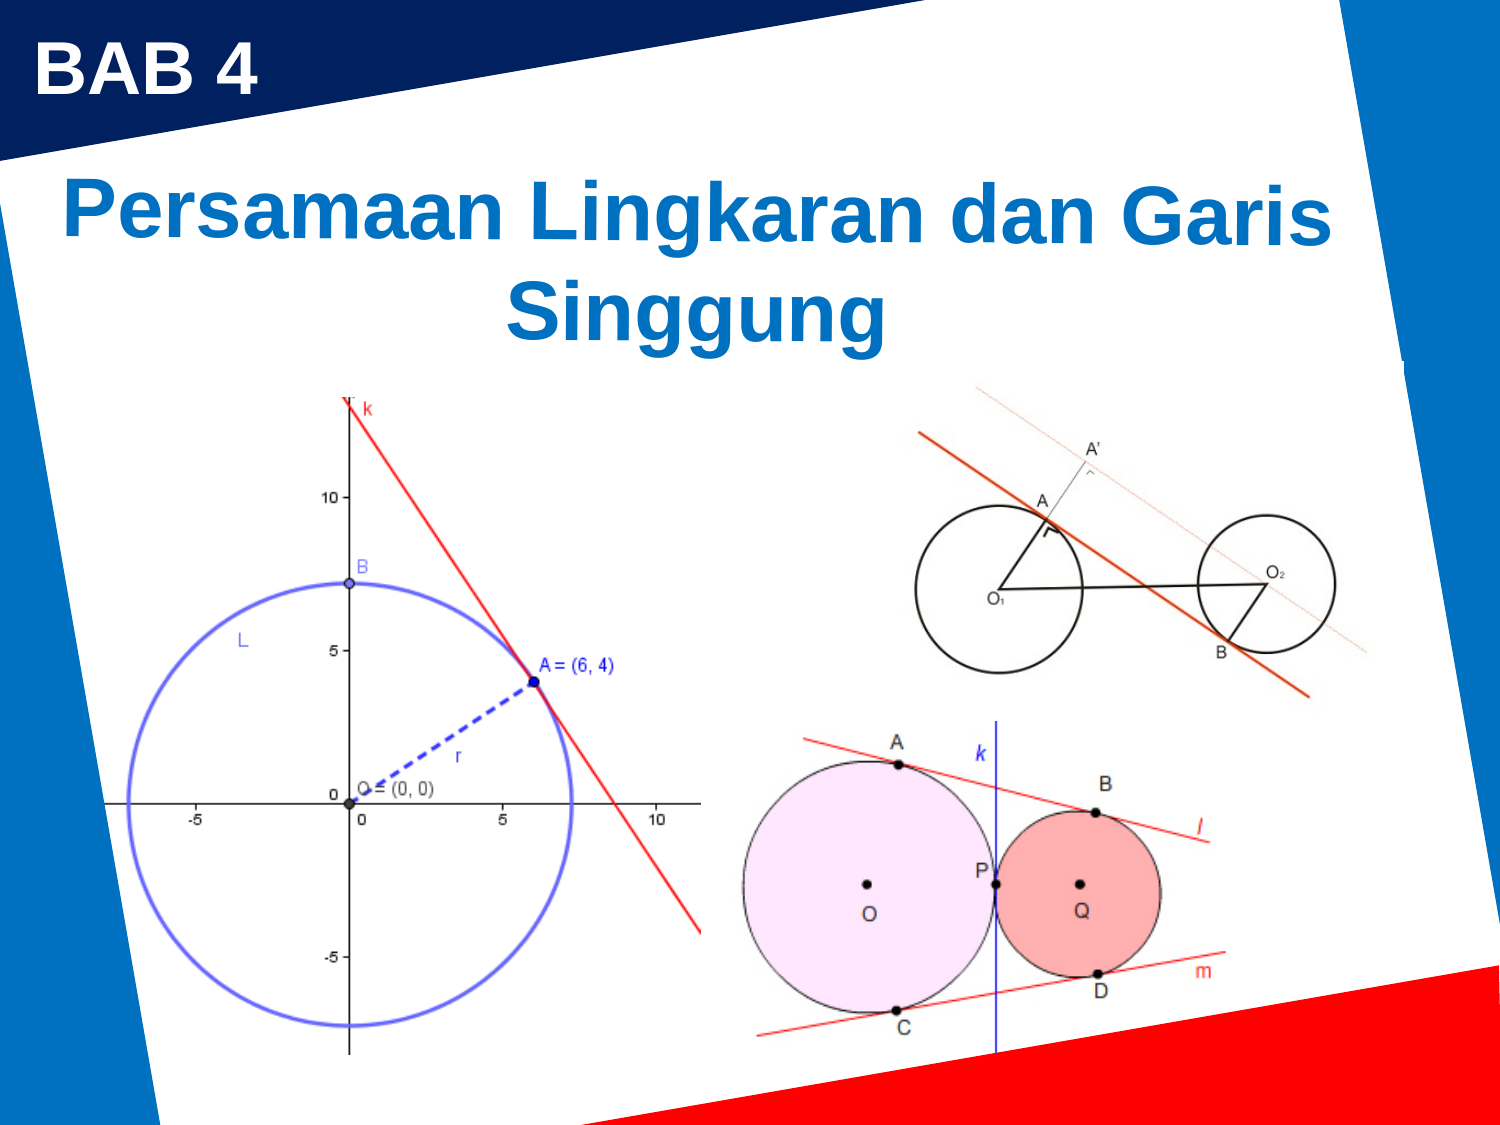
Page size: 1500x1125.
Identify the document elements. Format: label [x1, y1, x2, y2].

text_box [0, 0, 1500, 1125]
picture [867, 361, 1404, 721]
